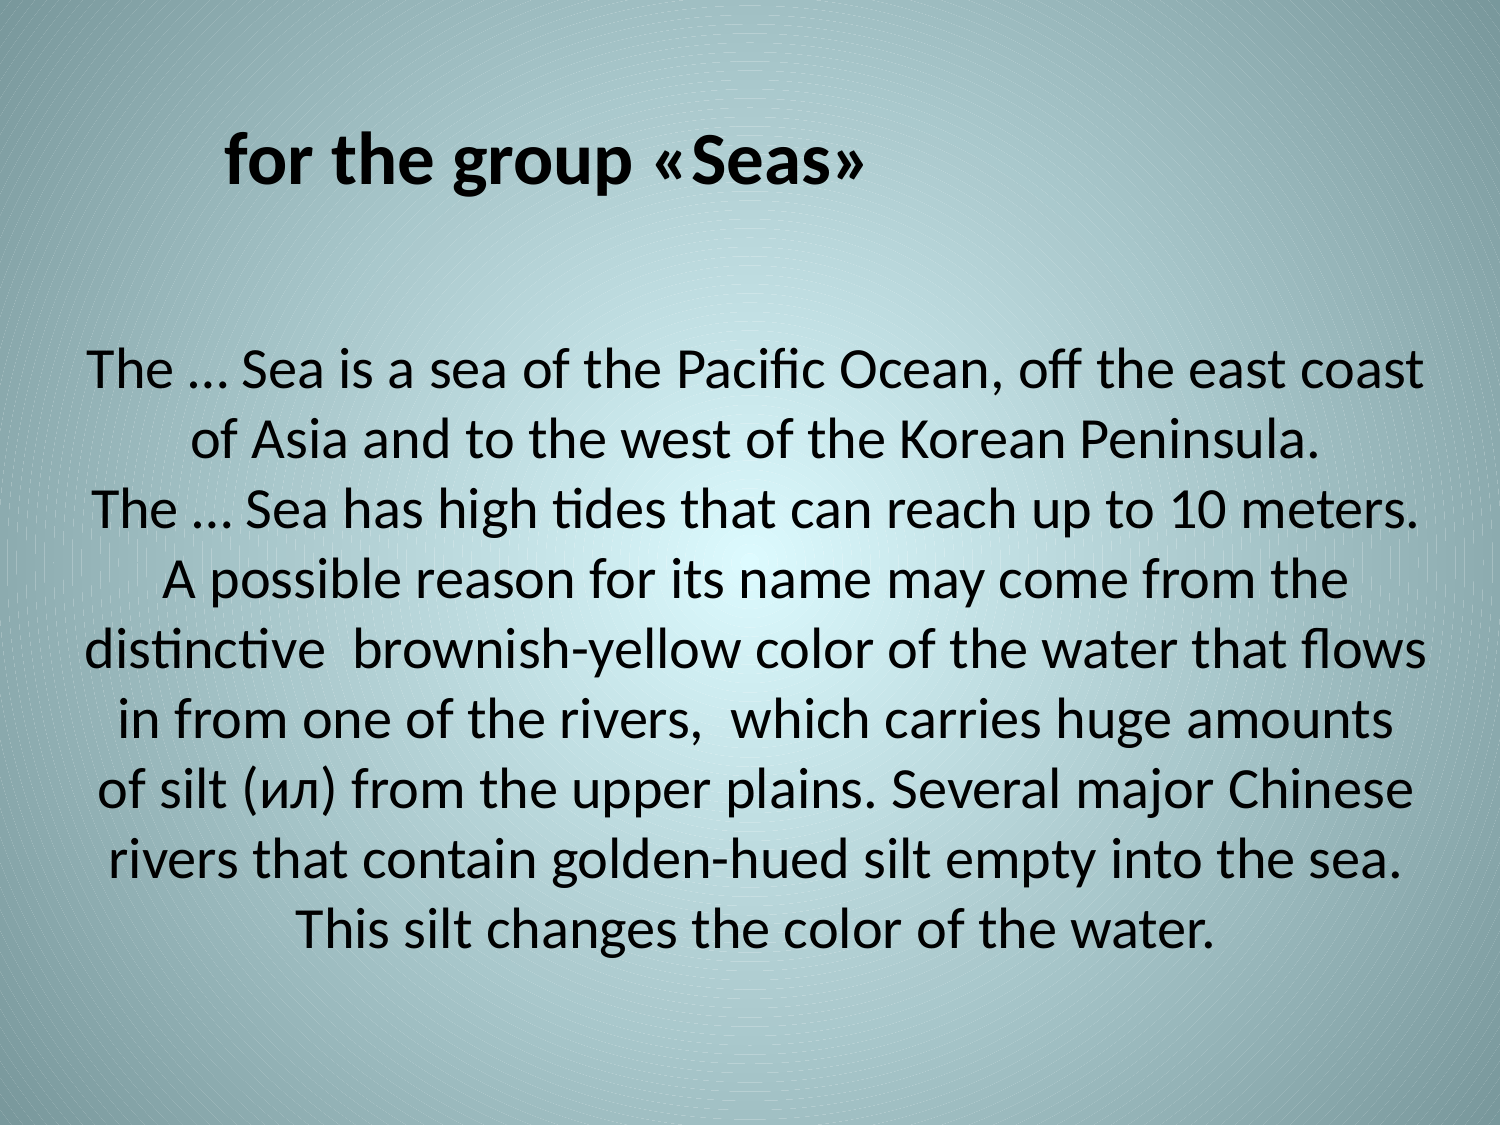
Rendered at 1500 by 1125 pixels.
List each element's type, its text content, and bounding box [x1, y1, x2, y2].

title The … Sea is a sea of the Pacific Ocean, off the east coast of Asia and to the west of the Korean Peninsula. The … Sea has high tides that can reach up to 10 meters. A possible reason for its name may come from the distinctive brownish-yellow color of the water that flows in from one of the rivers, which carries huge amounts of silt (ил) from the upper plains. Several major Chinese rivers that contain golden-hued silt empty into the sea. This silt changes the color of the water. [64, 219, 1447, 1071]
text_box for the group «Seas» [210, 101, 888, 207]
